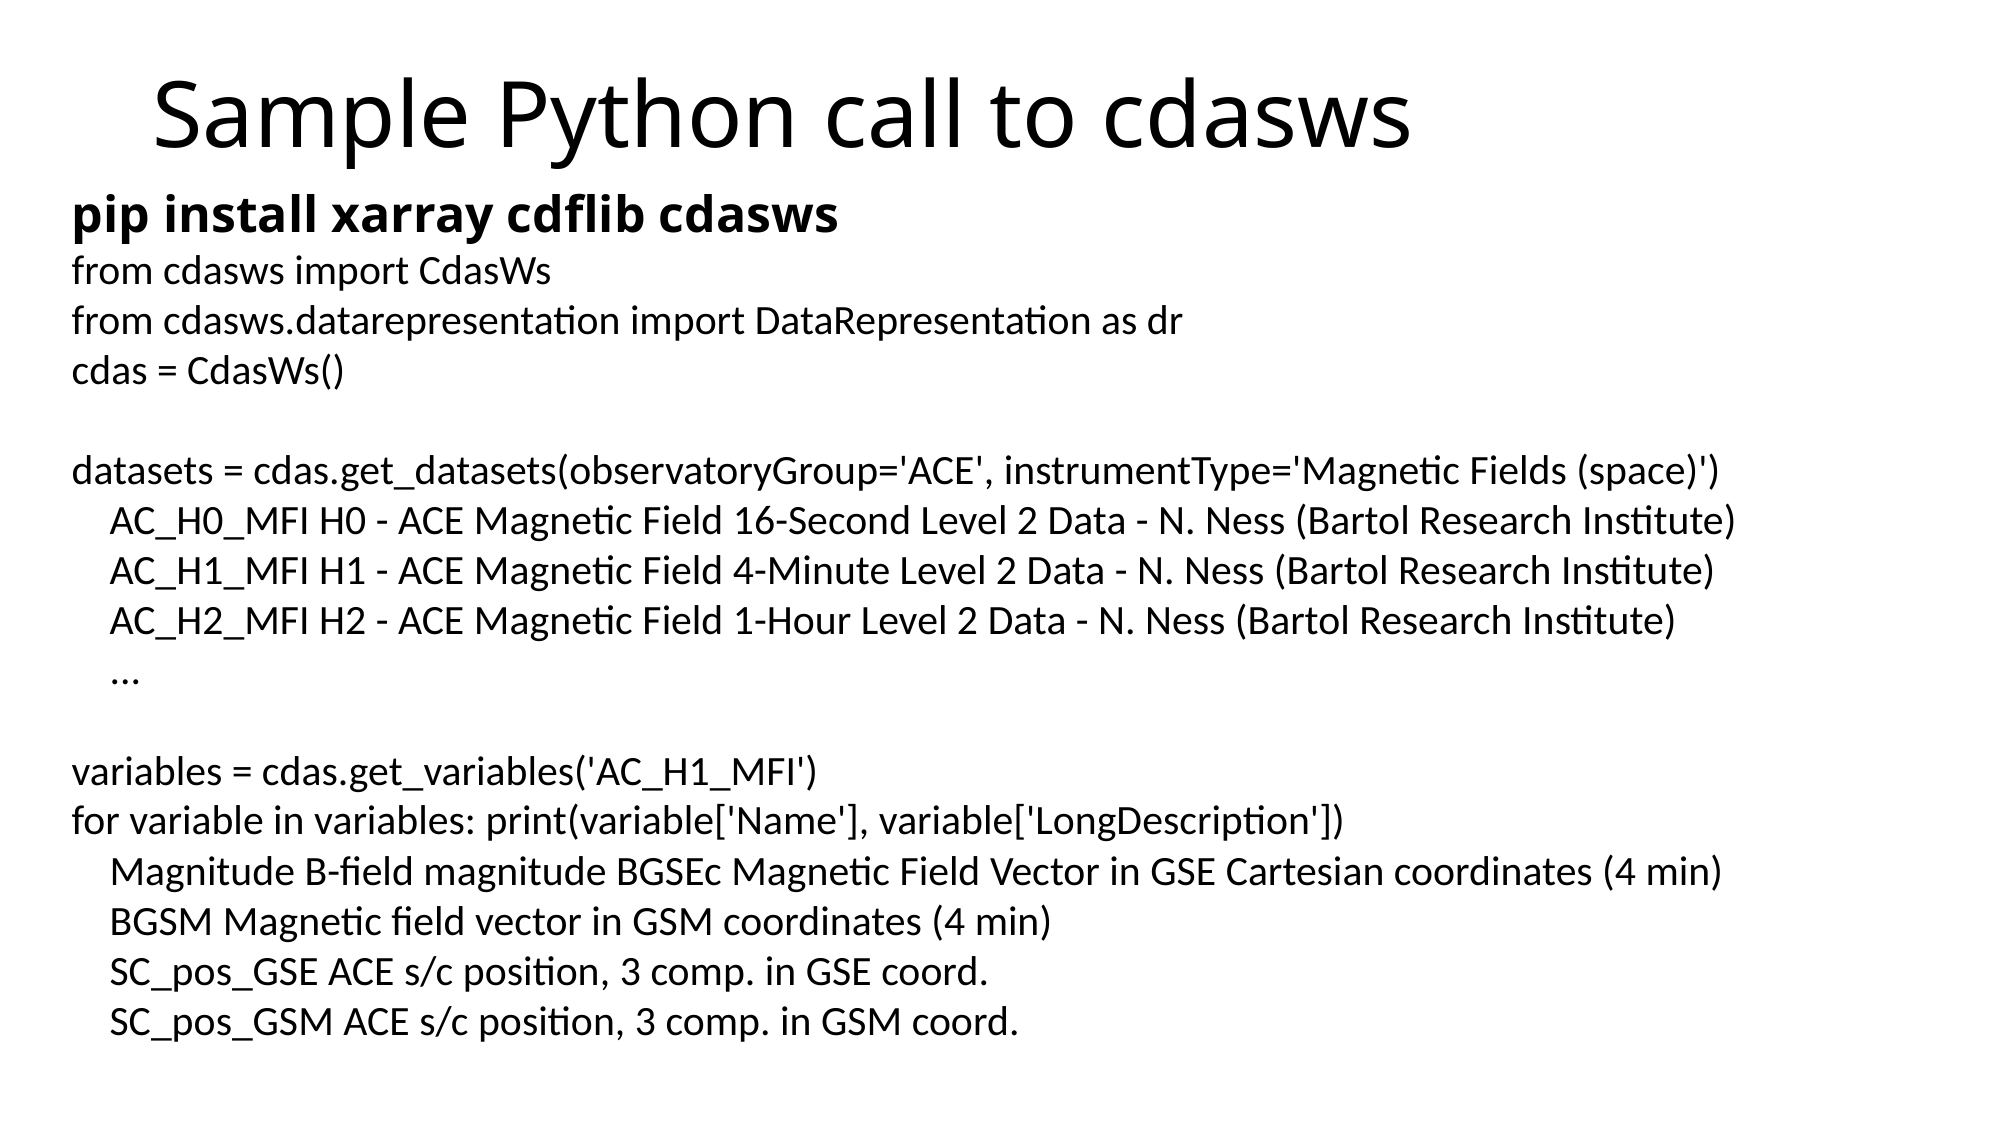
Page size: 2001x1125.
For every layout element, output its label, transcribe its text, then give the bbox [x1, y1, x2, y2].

title Sample Python call to cdasws [137, 59, 1863, 174]
list pip install xarray cdflib cdasws from cdasws import CdasWs from cdasws.datarepresentation import DataRepresentation as dr cdas = CdasWs() datasets = cdas.get_datasets(observatoryGroup='ACE', instrumentType='Magnetic Fields (space)') AC_H0_MFI H0 - ACE Magnetic Field 16-Second Level 2 Data - N. Ness (Bartol Research Institute) AC_H1_MFI H1 - ACE Magnetic Field 4-Minute Level 2 Data - N. Ness (Bartol Research Institute) AC_H2_MFI H2 - ACE Magnetic Field 1-Hour Level 2 Data - N. Ness (Bartol Research Institute) ... variables = cdas.get_variables('AC_H1_MFI') for variable in variables: print(variable['Name'], variable['LongDescription']) Magnitude B-field magnitude BGSEc Magnetic Field Vector in GSE Cartesian coordinates (4 min) BGSM Magnetic field vector in GSM coordinates (4 min) SC_pos_GSE ACE s/c position, 3 comp. in GSE coord. SC_pos_GSM ACE s/c position, 3 comp. in GSM coord. [56, 174, 1952, 1125]
